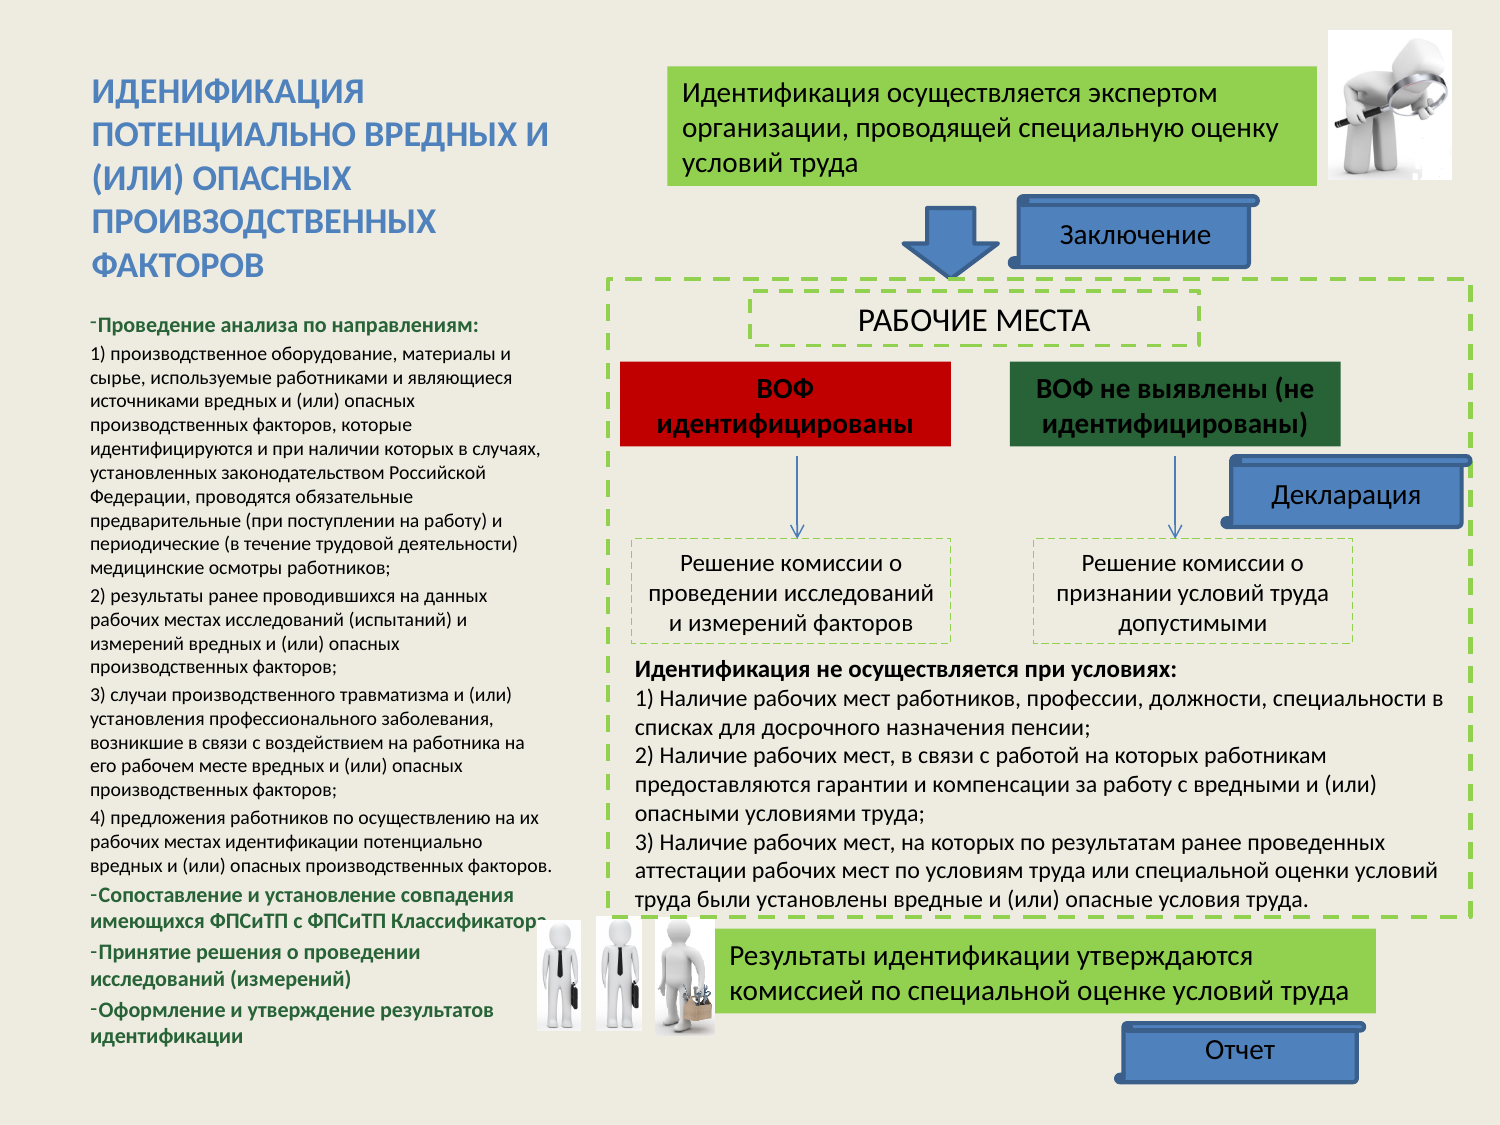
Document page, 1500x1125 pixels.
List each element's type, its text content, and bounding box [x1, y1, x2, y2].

text_box Идентификация осуществляется экспертом организации, проводящей специальную оценку условий труда [667, 66, 1317, 186]
text_box [901, 205, 1000, 278]
list Проведение анализа по направлениям: 1) производственное оборудование, материалы и сырье, используемые работниками и являющиеся источниками вредных и (или) опасных производственных факторов, которые идентифицируются и при наличии которых в случаях, установленных законодательством Российской Федерации, проводятся обязательные предварительные (при поступлении на работу) и периодические (в течение трудовой деятельности) медицинские осмотры работников; 2) результаты ранее проводившихся на данных рабочих местах исследований (испытаний) и измерений вредных и (или) опасных производственных факторов; 3) случаи производственного травматизма и (или) установления профессионального заболевания, возникшие в связи с воздействием на работника на его рабочем месте вредных и (или) опасных производственных факторов; 4) предложения работников по осуществлению на их рабочих местах идентификации потенциально вредных и (или) опасных производственных факторов. Сопоставление и установление совпадения имеющихся ФПСиТП с ФПСиТП Классификатора Принятие решения о проведении исследований (измерений) Оформление и утверждение результатов идентификации [75, 302, 569, 1059]
text_box Решение комиссии о проведении исследований и измерений факторов [631, 538, 951, 644]
text_box Заключение [1045, 208, 1247, 258]
text_box ВОФ не выявлены (не идентифицированы) [1009, 361, 1341, 447]
text_box Идентификация не осуществляется при условиях: 1) Наличие рабочих мест работников, профессии, должности, специальности в списках для досрочного назначения пенсии; 2) Наличие рабочих мест, в связи с работой на которых работникам предоставляются гарантии и компенсации за работу с вредными и (или) опасными условиями труда; 3) Наличие рабочих мест, на которых по результатам ранее проведенных аттестации рабочих мест по условиям труда или специальной оценки условий труда были установлены вредные и (или) опасные условия труда. [620, 645, 1471, 920]
text_box [1114, 1021, 1367, 1085]
text_box ВОФ идентифицированы [620, 361, 951, 447]
text_box [606, 277, 1473, 915]
text_box Решение комиссии о признании условий труда допустимыми [1033, 538, 1353, 644]
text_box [537, 916, 715, 1036]
text_box Декларация [1246, 467, 1447, 518]
text_box РАБОЧИЕ МЕСТА [750, 290, 1199, 346]
text_box Отчет [1139, 1023, 1341, 1073]
text_box [1007, 194, 1260, 270]
title ИДЕНИФИКАЦИЯ ПОТЕНЦИАЛЬНО ВРЕДНЫХ И (ИЛИ) ОПАСНЫХ ПРОИВЗОДСТВЕННЫХ ФАКТОРОВ [76, 54, 571, 293]
picture [1328, 30, 1453, 181]
text_box Результаты идентификации утверждаются комиссией по специальной оценке условий труда [719, 928, 1376, 1014]
text_box [1220, 454, 1473, 530]
